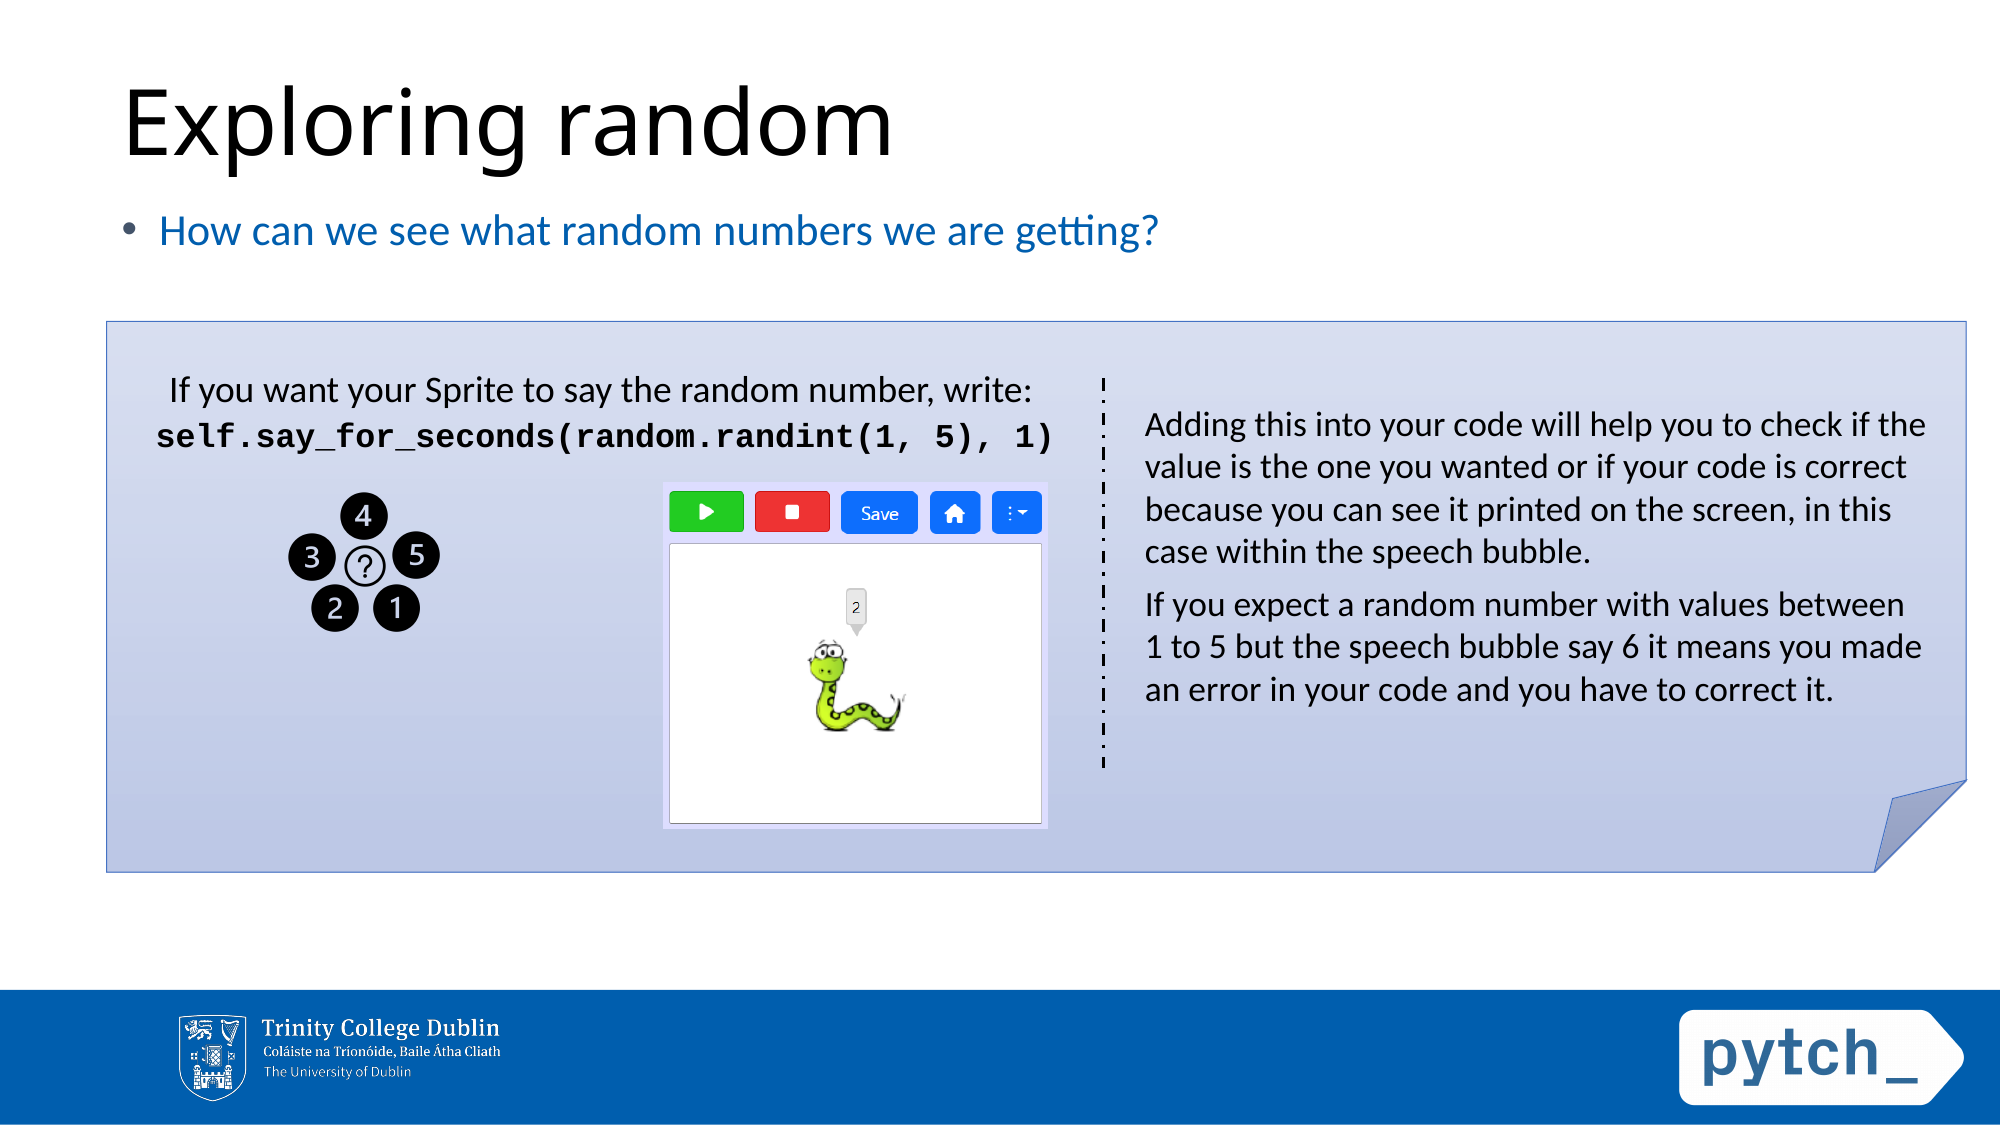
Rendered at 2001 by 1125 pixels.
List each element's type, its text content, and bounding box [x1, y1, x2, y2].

picture [1590, 894, 2001, 1125]
picture [178, 1014, 502, 1102]
text_box If you expect a random number with values between 1 to 5 but the speech bubble say 6 it means you made an error in your code and you have to correct it. [1129, 573, 1939, 716]
text_box If you want your Sprite to say the random number, write: self.say_for_seconds(random.randint(1, 5), 1) [113, 356, 1090, 462]
picture [663, 482, 1048, 829]
title Exploring random [106, 17, 1832, 199]
list How can we see what random numbers we are getting? [106, 199, 1930, 268]
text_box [282, 486, 446, 638]
text_box [106, 320, 1968, 873]
text_box Adding this into your code will help you to check if the value is the one you wanted or if your code is correct because you can see it printed on the screen, in this case within the speech bubble. [1129, 393, 1957, 578]
